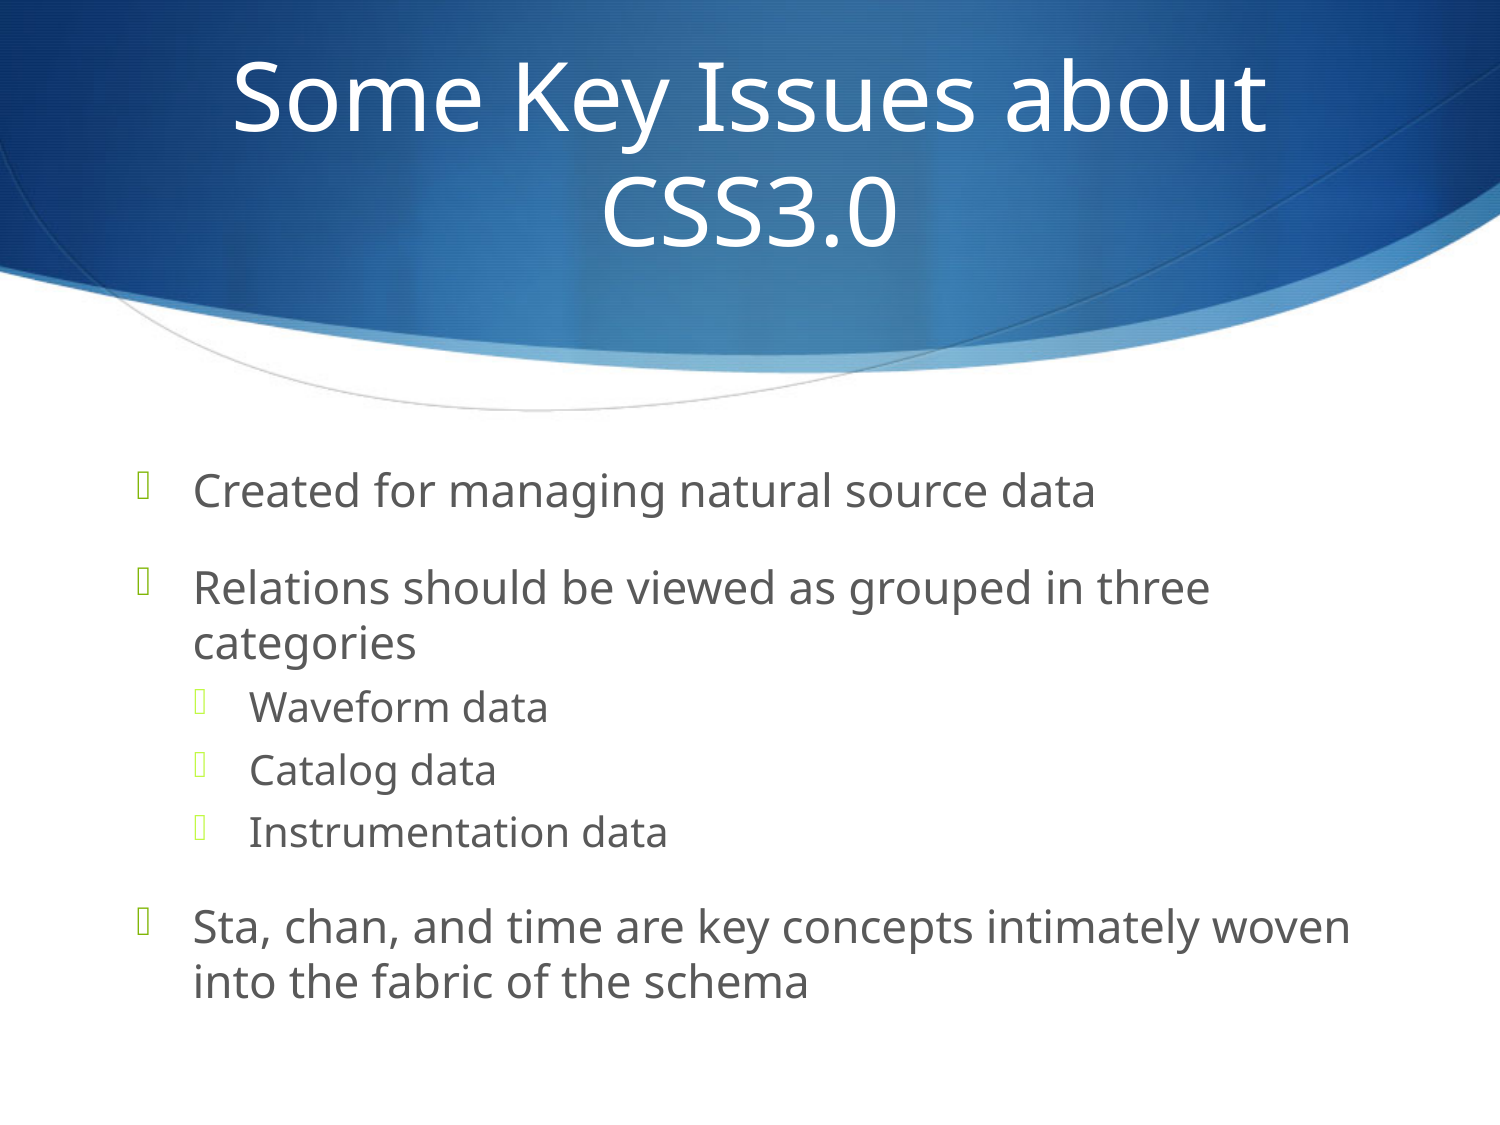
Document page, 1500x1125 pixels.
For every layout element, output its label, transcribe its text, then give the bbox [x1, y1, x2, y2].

title Some Key Issues about CSS3.0 [75, 56, 1425, 245]
list Created for managing natural source data Relations should be viewed as grouped in three categories Waveform data Catalog data Instrumentation data Sta, chan, and time are key concepts intimately woven into the fabric of the schema [121, 454, 1379, 991]
picture [0, 0, 1500, 1125]
